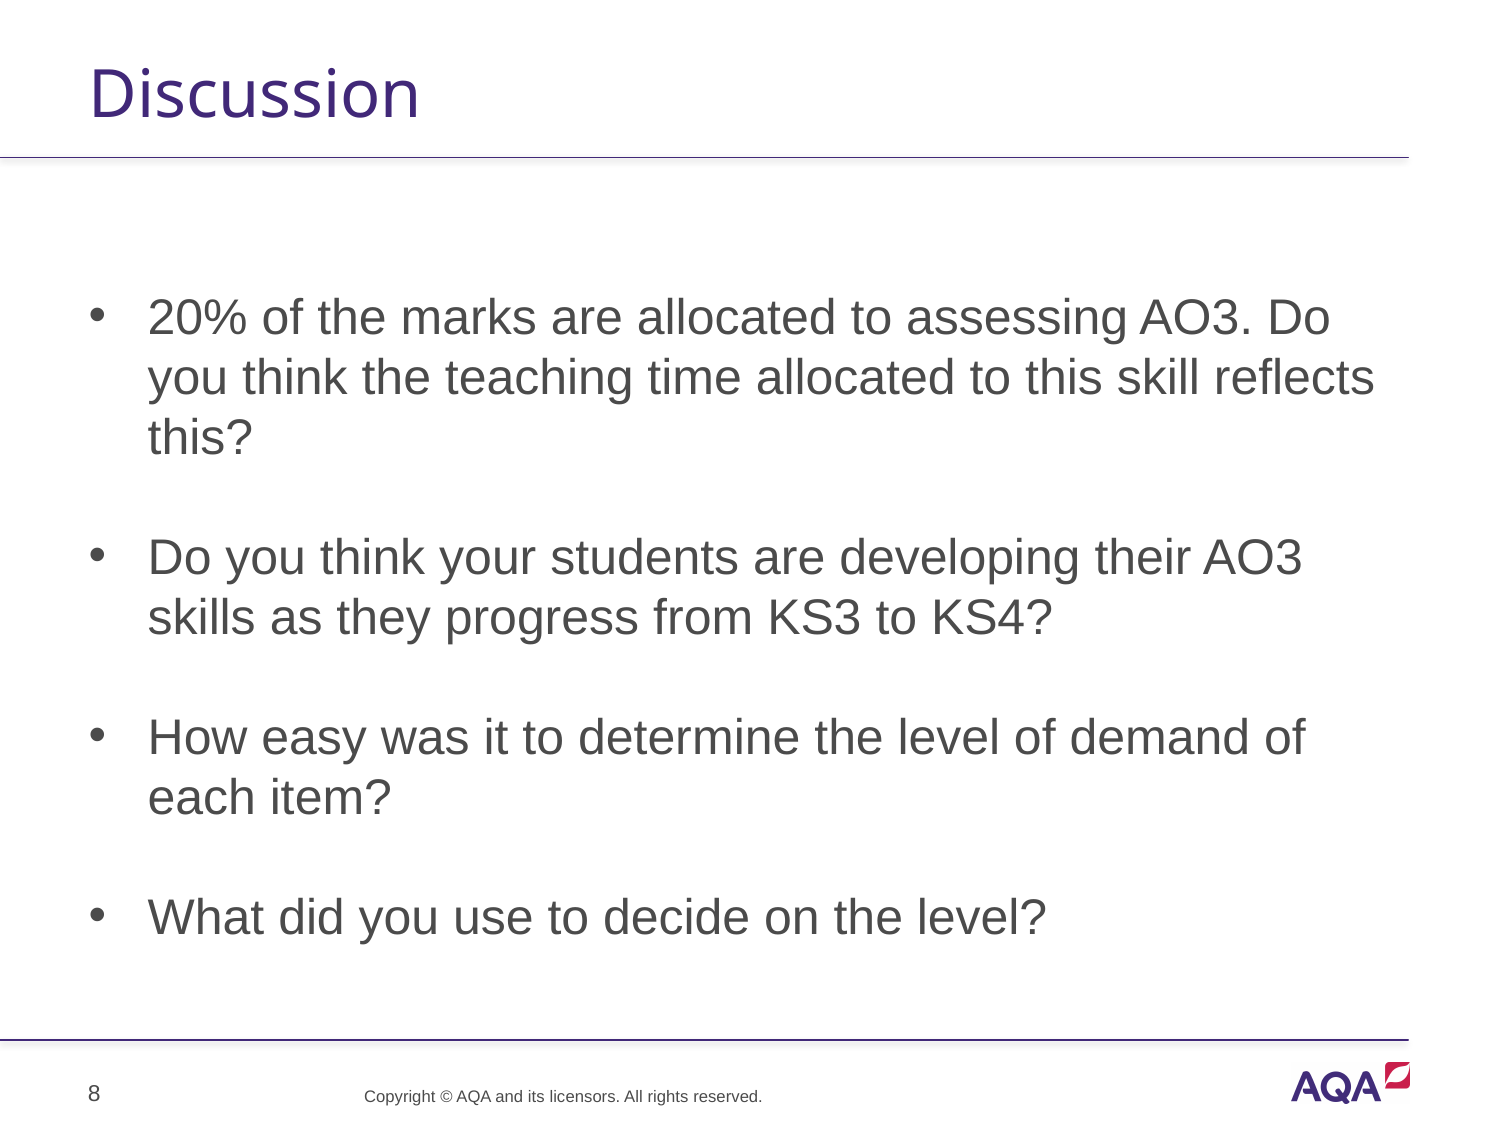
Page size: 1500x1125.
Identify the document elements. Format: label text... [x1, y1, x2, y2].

title Discussion [88, 72, 1409, 144]
slide_number 8 [72, 1062, 188, 1123]
picture [1291, 1062, 1410, 1104]
footer Copyright © AQA and its licensors. All rights reserved. [324, 1084, 764, 1124]
list 20% of the marks are allocated to assessing AO3. Do you think the teaching time allocated to this skill reflects this? Do you think your students are developing their AO3 skills as they progress from KS3 to KS4? How easy was it to determine the level of demand of each item? What did you use to decide on the level? [88, 284, 1409, 1007]
